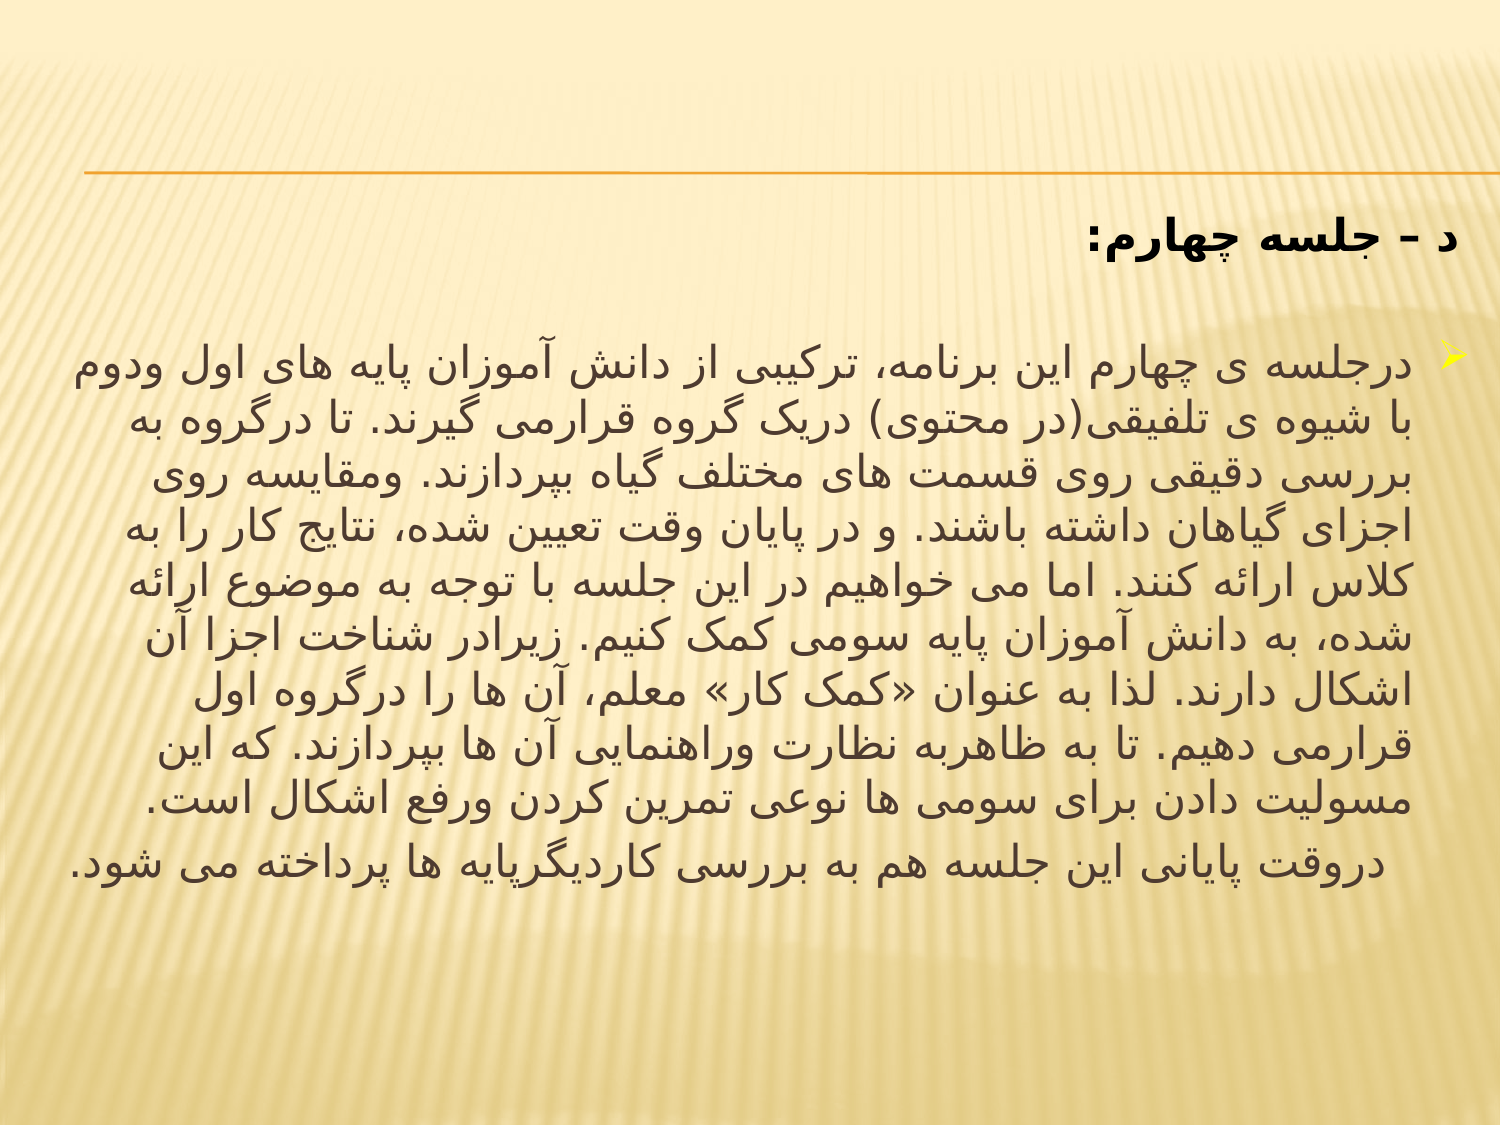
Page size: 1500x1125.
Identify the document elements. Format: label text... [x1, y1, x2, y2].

list د – جلسه چهارم: درجلسه ی چهارم این برنامه، ترکیبی از دانش آموزان پایه های اول ودوم با شیوه ی تلفیقی(در محتوی) دریک گروه قرارمی گیرند. تا درگروه به بررسی دقیقی روی قسمت های مختلف گیاه بپردازند. ومقایسه روی اجزای گیاهان داشته باشند. و در پایان وقت تعیین شده، نتایج کار را به کلاس ارائه کنند. اما می خواهیم در این جلسه با توجه به موضوع ارائه شده، به دانش آموزان پایه سومی کمک کنیم. زیرادر شناخت اجزا آن اشکال دارند. لذا به عنوان «کمک کار» معلم، آن ها را درگروه اول قرارمی دهیم. تا به ظاهربه نظارت وراهنمایی آن ها بپردازند. که این مسولیت دادن برای سومی ها نوعی تمرین کردن ورفع اشکال است. دروقت پایانی این جلسه هم به بررسی کاردیگرپایه ها پرداخته می شود. [50, 199, 1475, 998]
